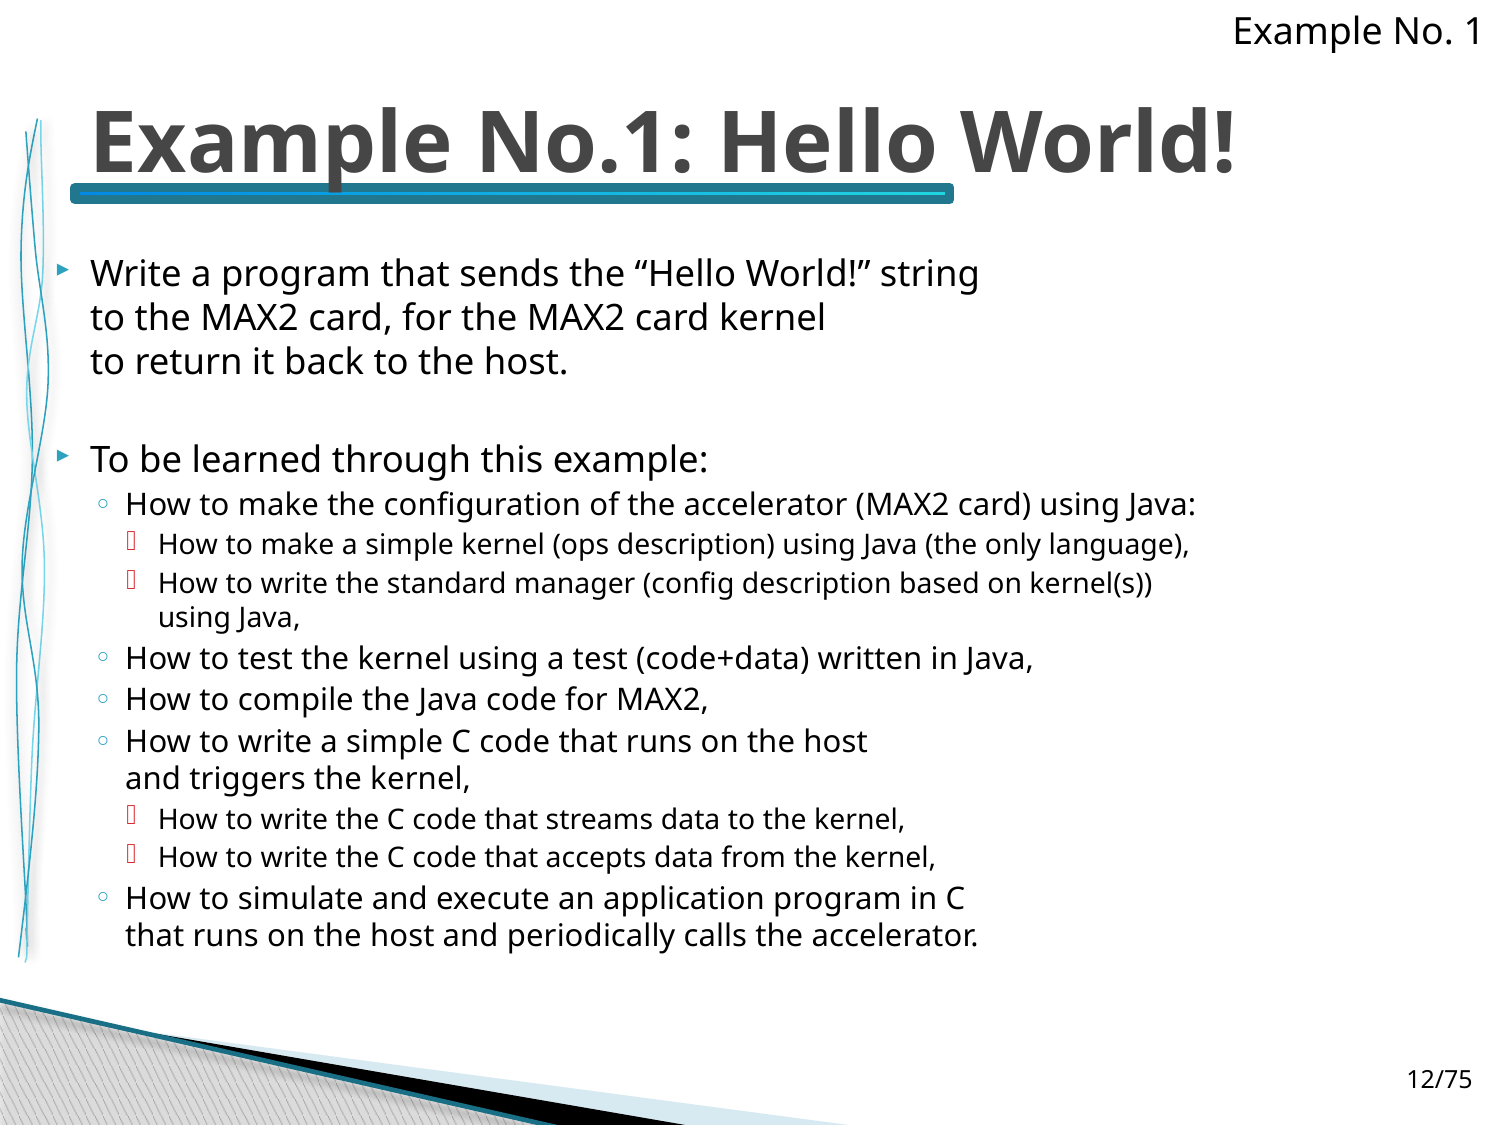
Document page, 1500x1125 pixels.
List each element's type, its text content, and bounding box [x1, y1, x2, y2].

list Write a program that sends the “Hello World!” string to the MAX2 card, for the MAX2 card kernel to return it back to the host. To be learned through this example: How to make the configuration of the accelerator (MAX2 card) using Java: How to make a simple kernel (ops description) using Java (the only language), How to write the standard manager (config description based on kernel(s)) using Java, How to test the kernel using a test (code+data) written in Java, How to compile the Java code for MAX2, How to write a simple C code that runs on the host and triggers the kernel, How to write the C code that streams data to the kernel, How to write the C code that accepts data from the kernel, How to simulate and execute an application program in C that runs on the host and periodically calls the accelerator. [24, 243, 1500, 963]
title Example No.1: Hello World! [75, 45, 1425, 233]
list Example No. 1 [1074, 0, 1500, 63]
